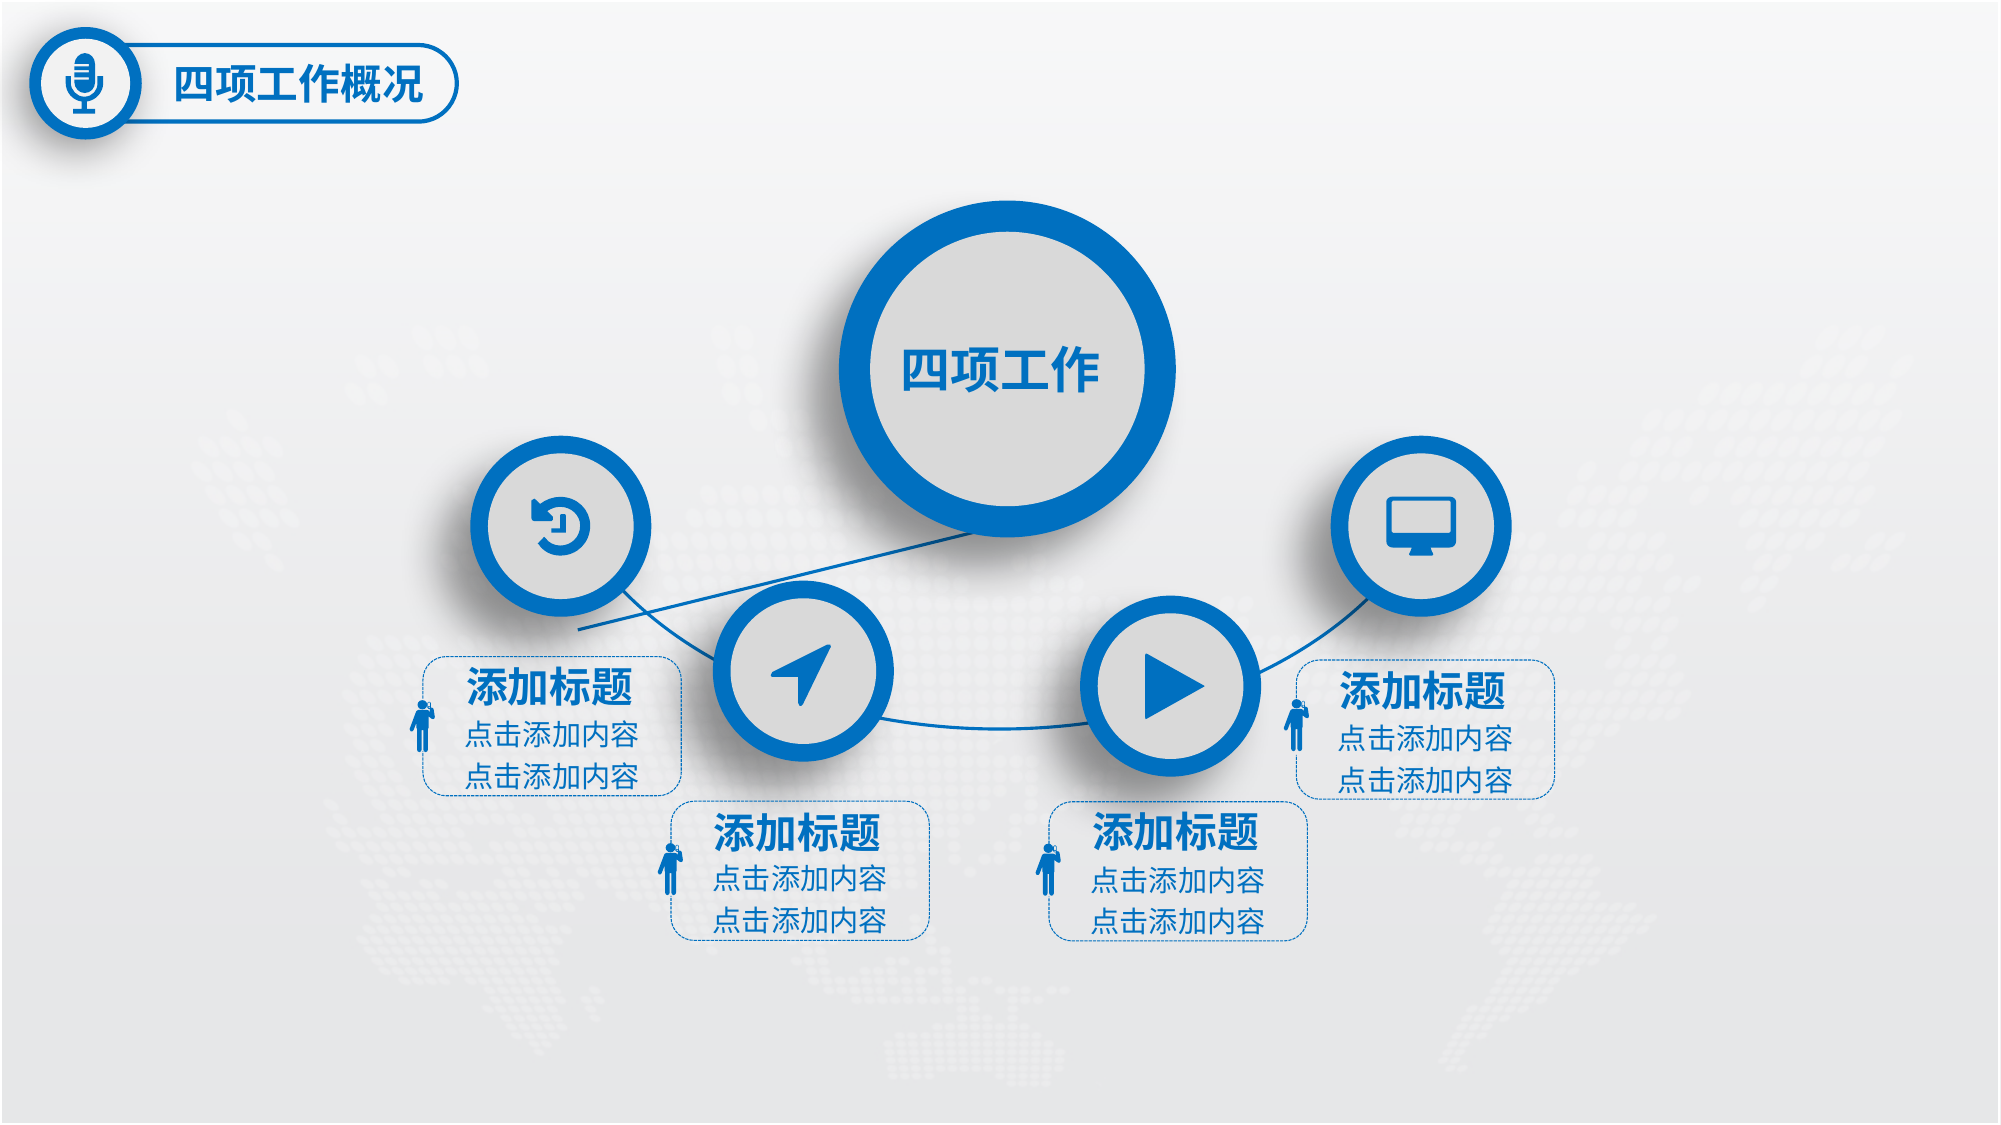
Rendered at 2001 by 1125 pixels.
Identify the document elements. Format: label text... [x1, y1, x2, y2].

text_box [657, 799, 930, 947]
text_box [840, 202, 1174, 536]
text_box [1332, 437, 1510, 615]
text_box [791, 561, 997, 732]
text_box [472, 437, 650, 615]
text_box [1283, 656, 1555, 806]
text_box [652, 600, 707, 637]
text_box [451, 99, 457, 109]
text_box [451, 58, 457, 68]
text_box 此处添加文字做详细的阐述标题含义。 [2, 2, 1998, 1123]
text_box [146, 42, 459, 124]
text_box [31, 29, 140, 138]
text_box [1002, 530, 1315, 732]
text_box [1082, 597, 1260, 775]
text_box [1035, 798, 1308, 948]
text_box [409, 653, 682, 803]
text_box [714, 582, 892, 760]
text_box [654, 530, 863, 609]
